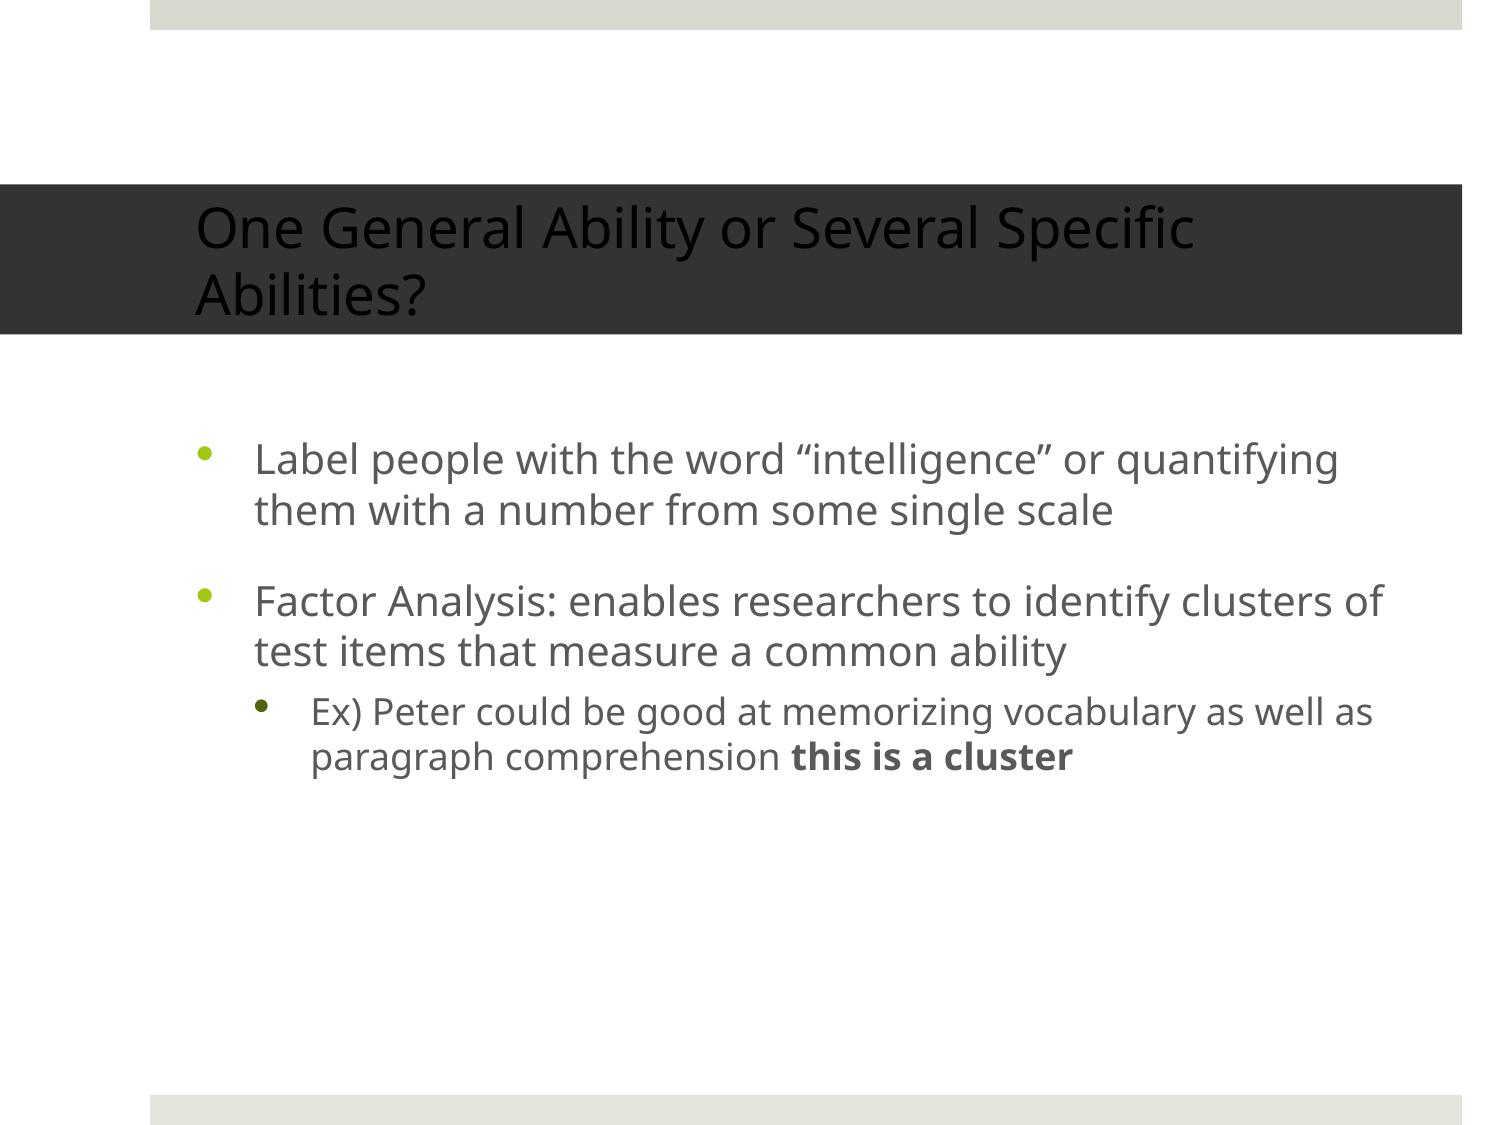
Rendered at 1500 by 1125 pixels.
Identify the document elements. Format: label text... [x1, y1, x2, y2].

title One General Ability or Several Specific Abilities? [0, 184, 1463, 335]
list Label people with the word “intelligence” or quantifying them with a number from some single scale Factor Analysis: enables researchers to identify clusters of test items that measure a common ability Ex) Peter could be good at memorizing vocabulary as well as paragraph comprehension this is a cluster [182, 425, 1432, 1028]
